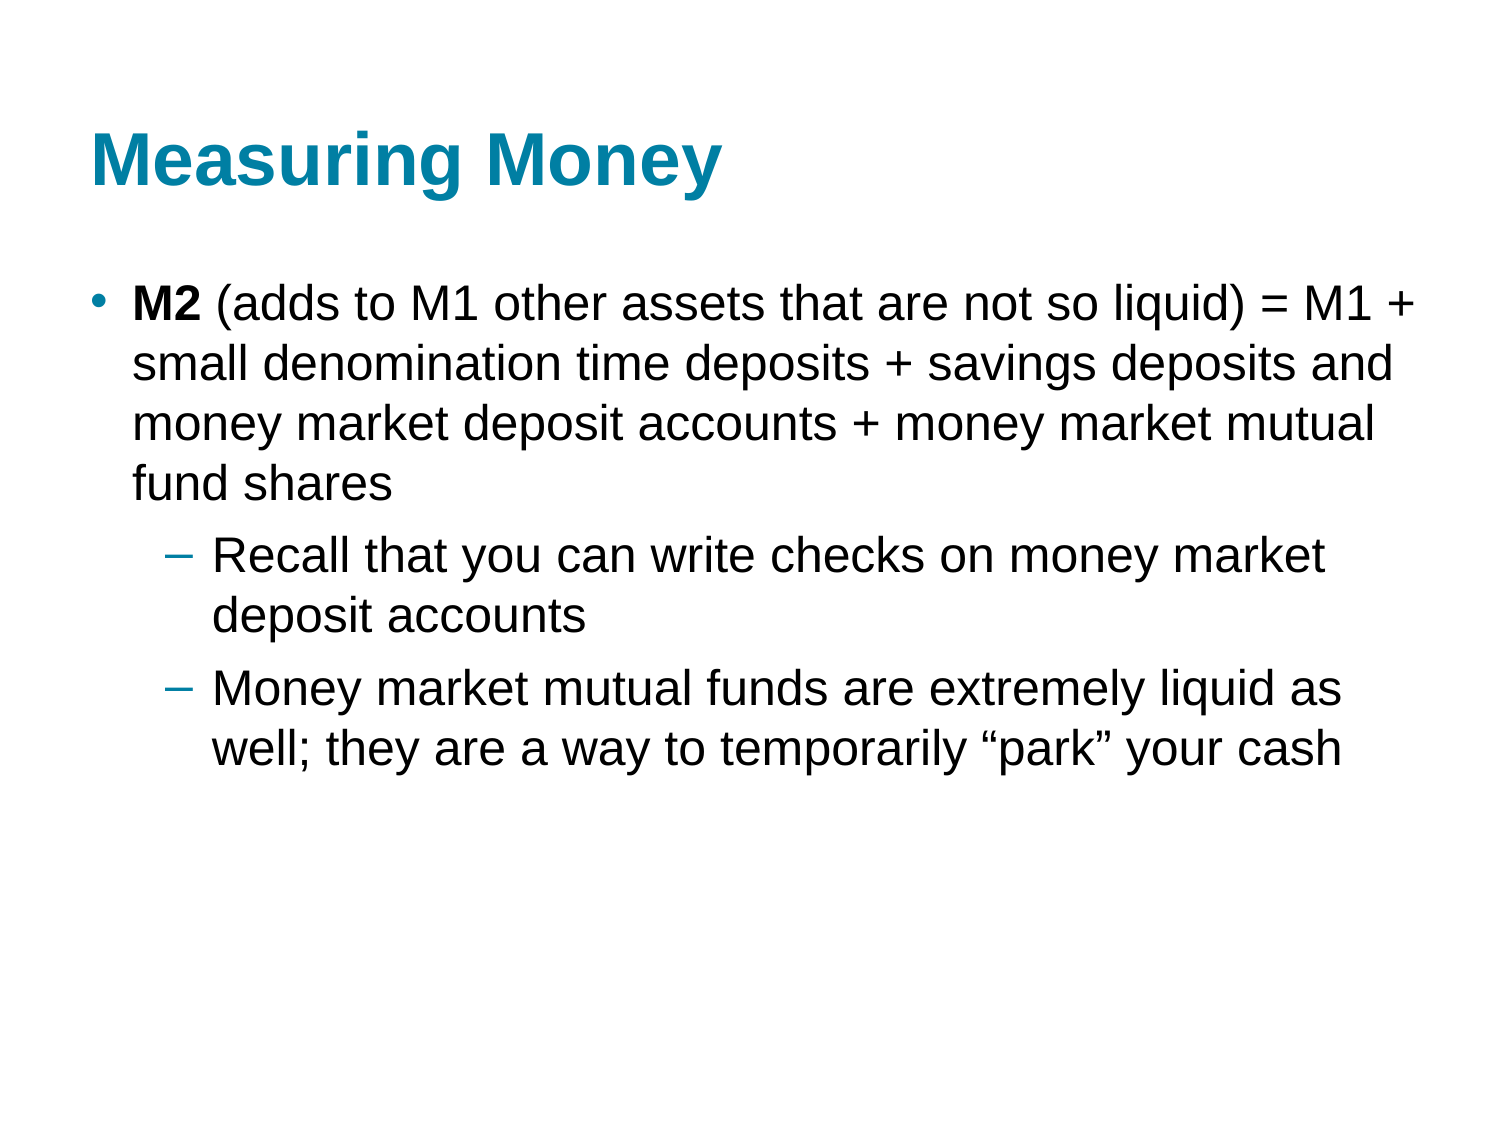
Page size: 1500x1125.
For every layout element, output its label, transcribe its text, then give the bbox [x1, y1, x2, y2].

title Measuring Money [75, 35, 1425, 216]
list M2 (adds to M1 other assets that are not so liquid) = M1 + small denomination time deposits + savings deposits and money market deposit accounts + money market mutual fund shares Recall that you can write checks on money market deposit accounts Money market mutual funds are extremely liquid as well; they are a way to temporarily “park” your cash [75, 255, 1454, 1021]
